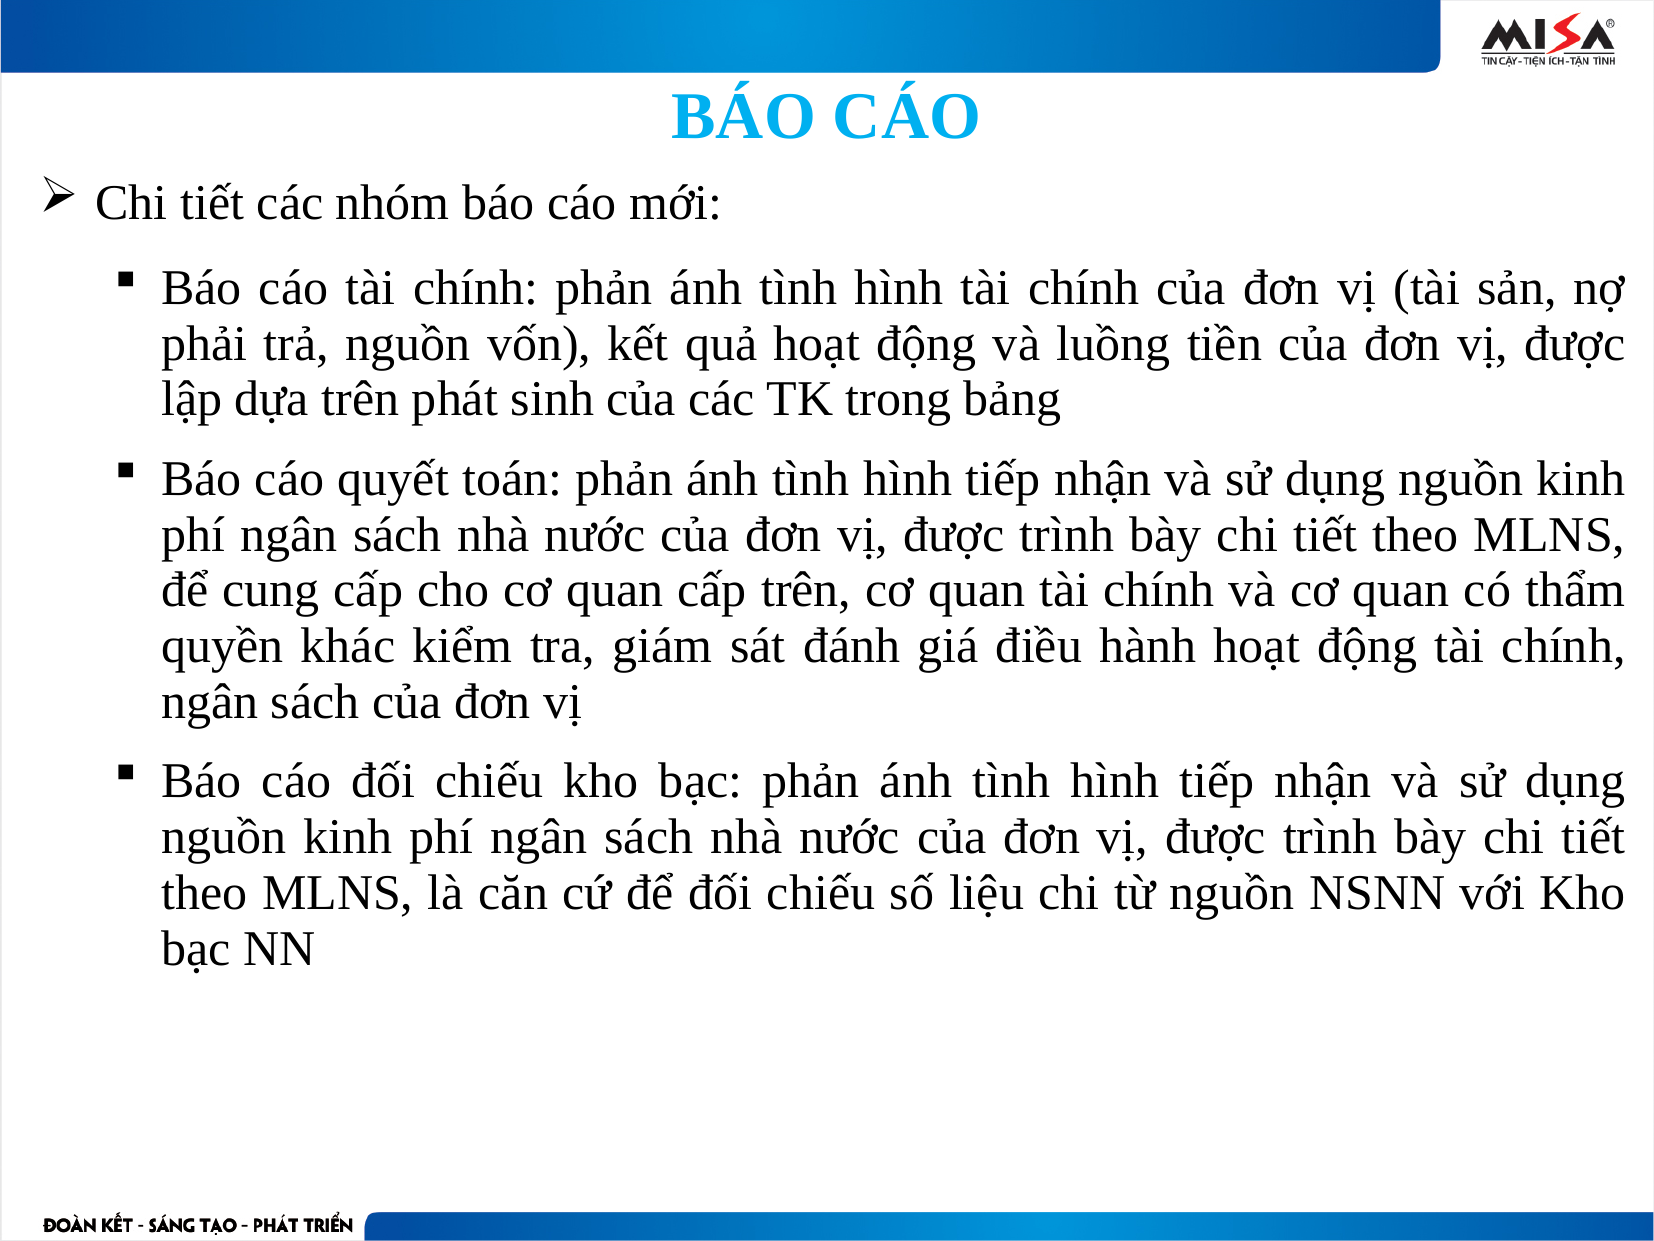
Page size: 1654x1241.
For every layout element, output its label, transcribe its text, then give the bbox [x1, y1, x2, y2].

list Chi tiết các nhóm báo cáo mới: Báo cáo tài chính: phản ánh tình hình tài chính của đơn vị (tài sản, nợ phải trả, nguồn vốn), kết quả hoạt động và luồng tiền của đơn vị, được lập dựa trên phát sinh của các TK trong bảng Báo cáo quyết toán: phản ánh tình hình tiếp nhận và sử dụng nguồn kinh phí ngân sách nhà nước của đơn vị, được trình bày chi tiết theo MLNS, để cung cấp cho cơ quan cấp trên, cơ quan tài chính và cơ quan có thẩm quyền khác kiểm tra, giám sát đánh giá điều hành hoạt động tài chính, ngân sách của đơn vị Báo cáo đối chiếu kho bạc: phản ánh tình hình tiếp nhận và sử dụng nguồn kinh phí ngân sách nhà nước của đơn vị, được trình bày chi tiết theo MLNS, là căn cứ để đối chiếu số liệu chi từ nguồn NSNN với Kho bạc NN [39, 169, 1628, 1083]
title BÁO CÁO [82, 49, 1571, 169]
picture [0, 0, 1654, 1241]
